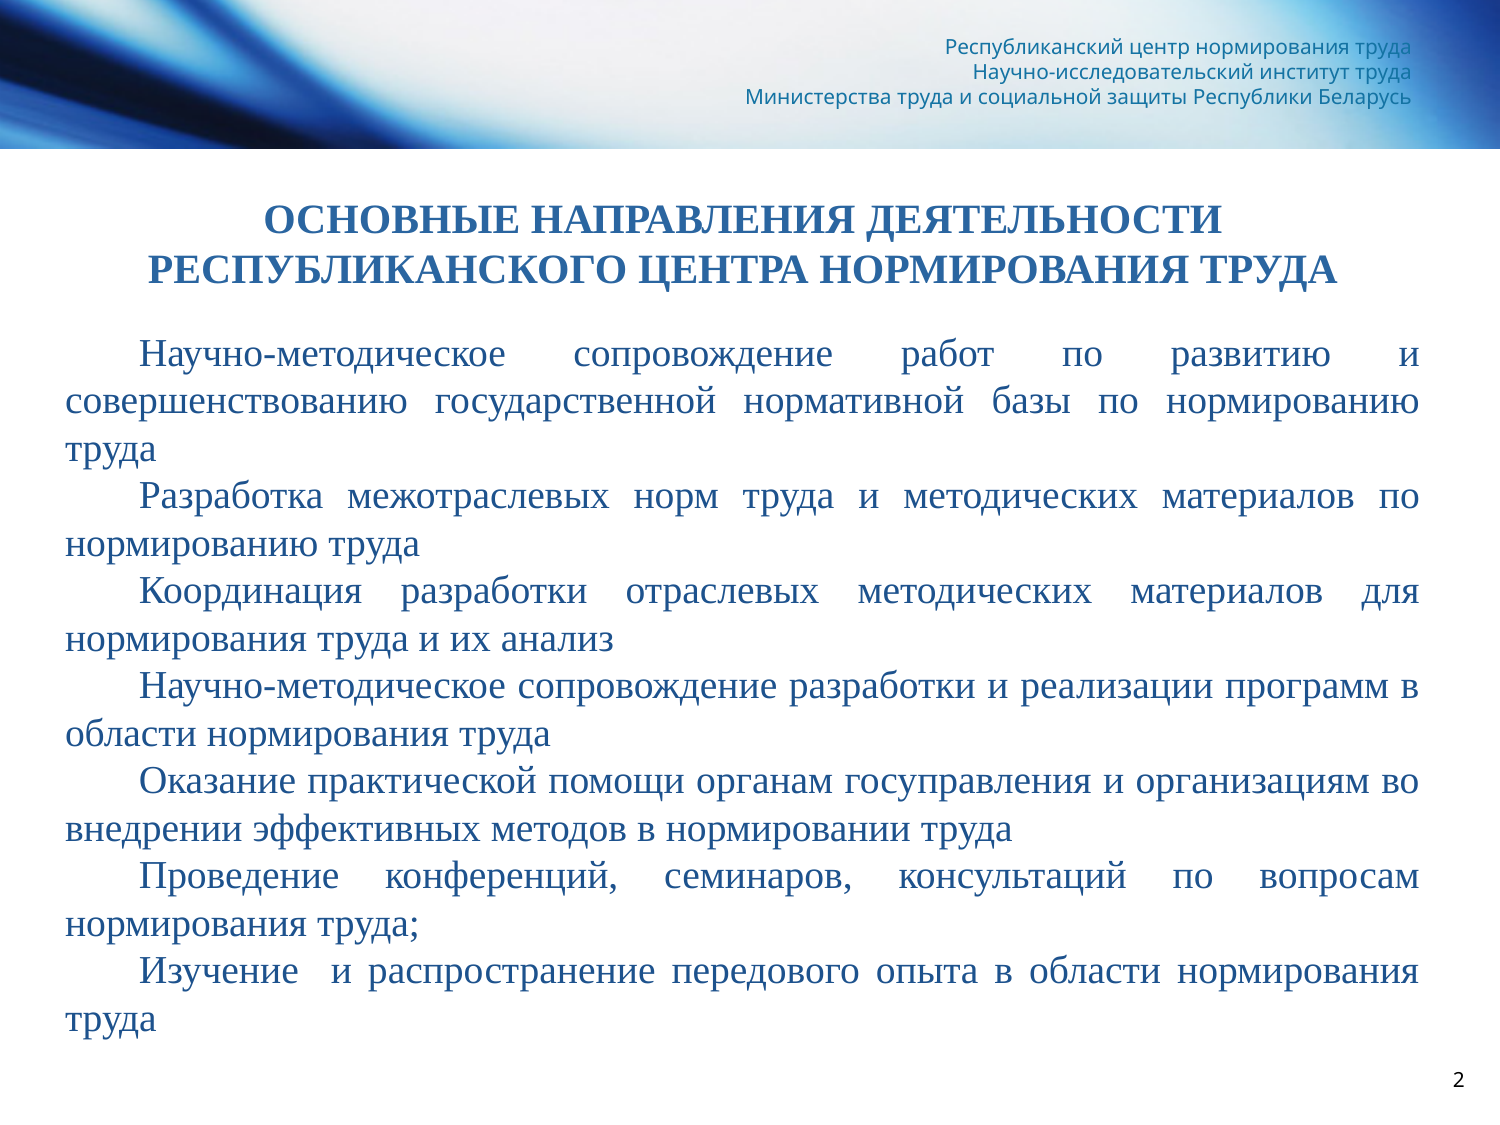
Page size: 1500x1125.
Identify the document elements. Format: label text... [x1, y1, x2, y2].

text_box 2 [1421, 1059, 1497, 1125]
picture [0, 0, 1500, 149]
text_box ОСНОВНЫЕ НАПРАВЛЕНИЯ ДЕЯТЕЛЬНОСТИ РЕСПУБЛИКАНСКОГО ЦЕНТРА НОРМИРОВАНИЯ ТРУДА Научно-методическое сопровождение работ по развитию и совершенствованию государственной нормативной базы по нормированию труда Разработка межотраслевых норм труда и методических материалов по нормированию труда Координация разработки отраслевых методических материалов для нормирования труда и их анализ Научно-методическое сопровождение разработки и реализации программ в области нормирования труда Оказание практической помощи органам госуправления и организациям во внедрении эффективных методов в нормировании труда Проведение конференций, семинаров, консультаций по вопросам нормирования труда; Изучение и распространение передового опыта в области нормирования труда [64, 191, 1422, 1083]
title Республиканский центр нормирования труда Научно-исследовательский институт труда Министерства труда и социальной защиты Республики Беларусь [76, 24, 1427, 118]
